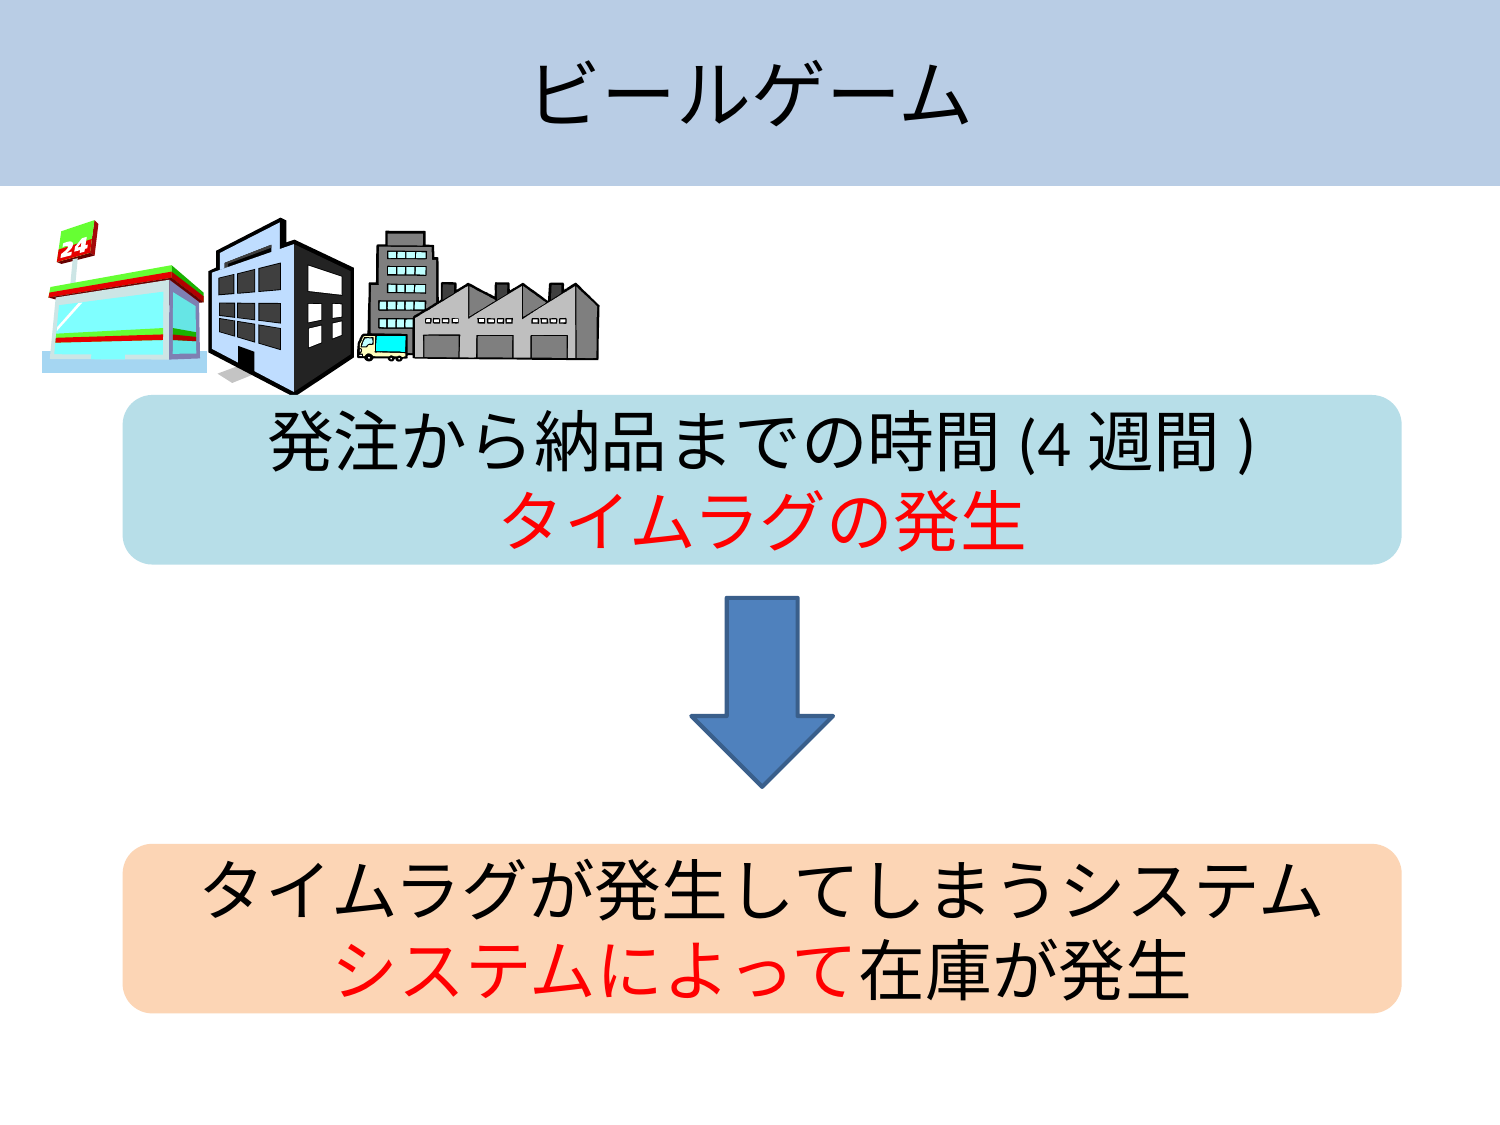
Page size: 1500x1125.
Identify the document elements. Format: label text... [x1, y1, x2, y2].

text_box ビールゲーム [0, 0, 1500, 186]
text_box 発注から納品までの時間(4週間) タイムラグの発生 [122, 394, 1402, 565]
text_box タイムラグが発生してしまうシステム システムによって在庫が発生 [122, 843, 1402, 1014]
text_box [41, 217, 601, 398]
text_box [689, 595, 835, 789]
